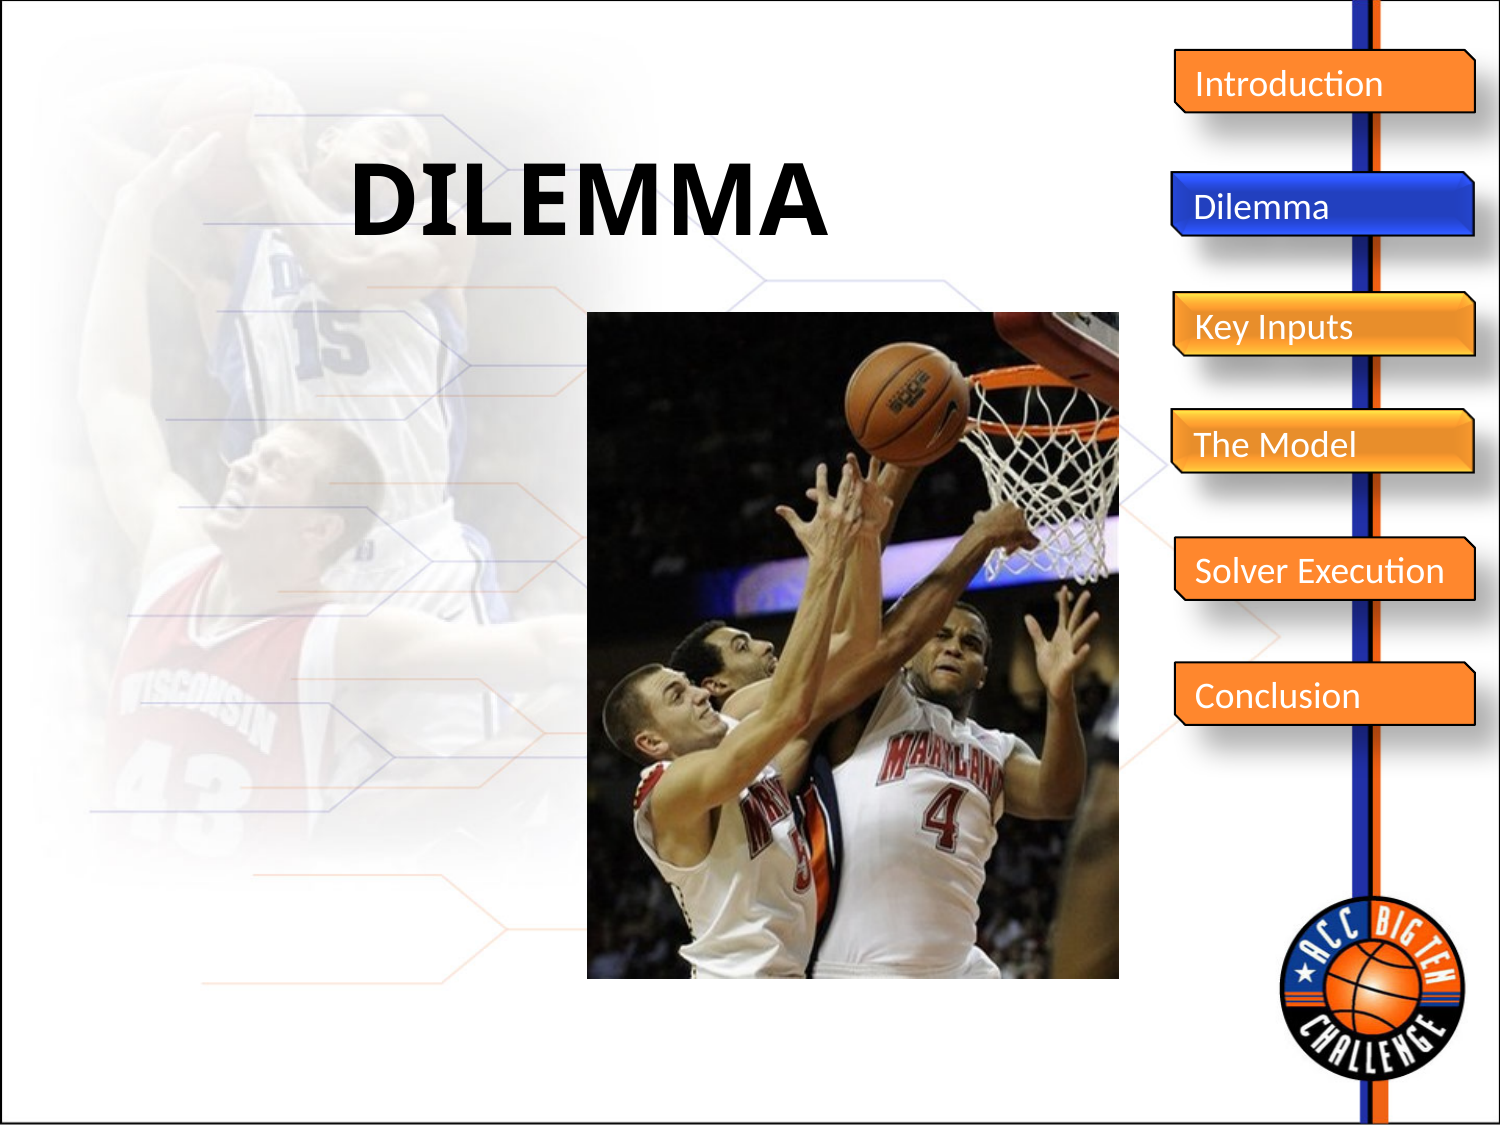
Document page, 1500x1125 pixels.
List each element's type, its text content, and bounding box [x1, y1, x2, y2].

picture [0, 312, 1500, 1125]
text_box Introduction [1172, 47, 1478, 115]
title DILEMMA [0, 74, 1176, 317]
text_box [1162, 162, 1500, 282]
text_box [1162, 424, 1500, 535]
text_box Conclusion [1172, 660, 1478, 727]
text_box Solver Execution [1172, 543, 1478, 603]
picture [0, 0, 1500, 162]
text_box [1163, 282, 1500, 418]
